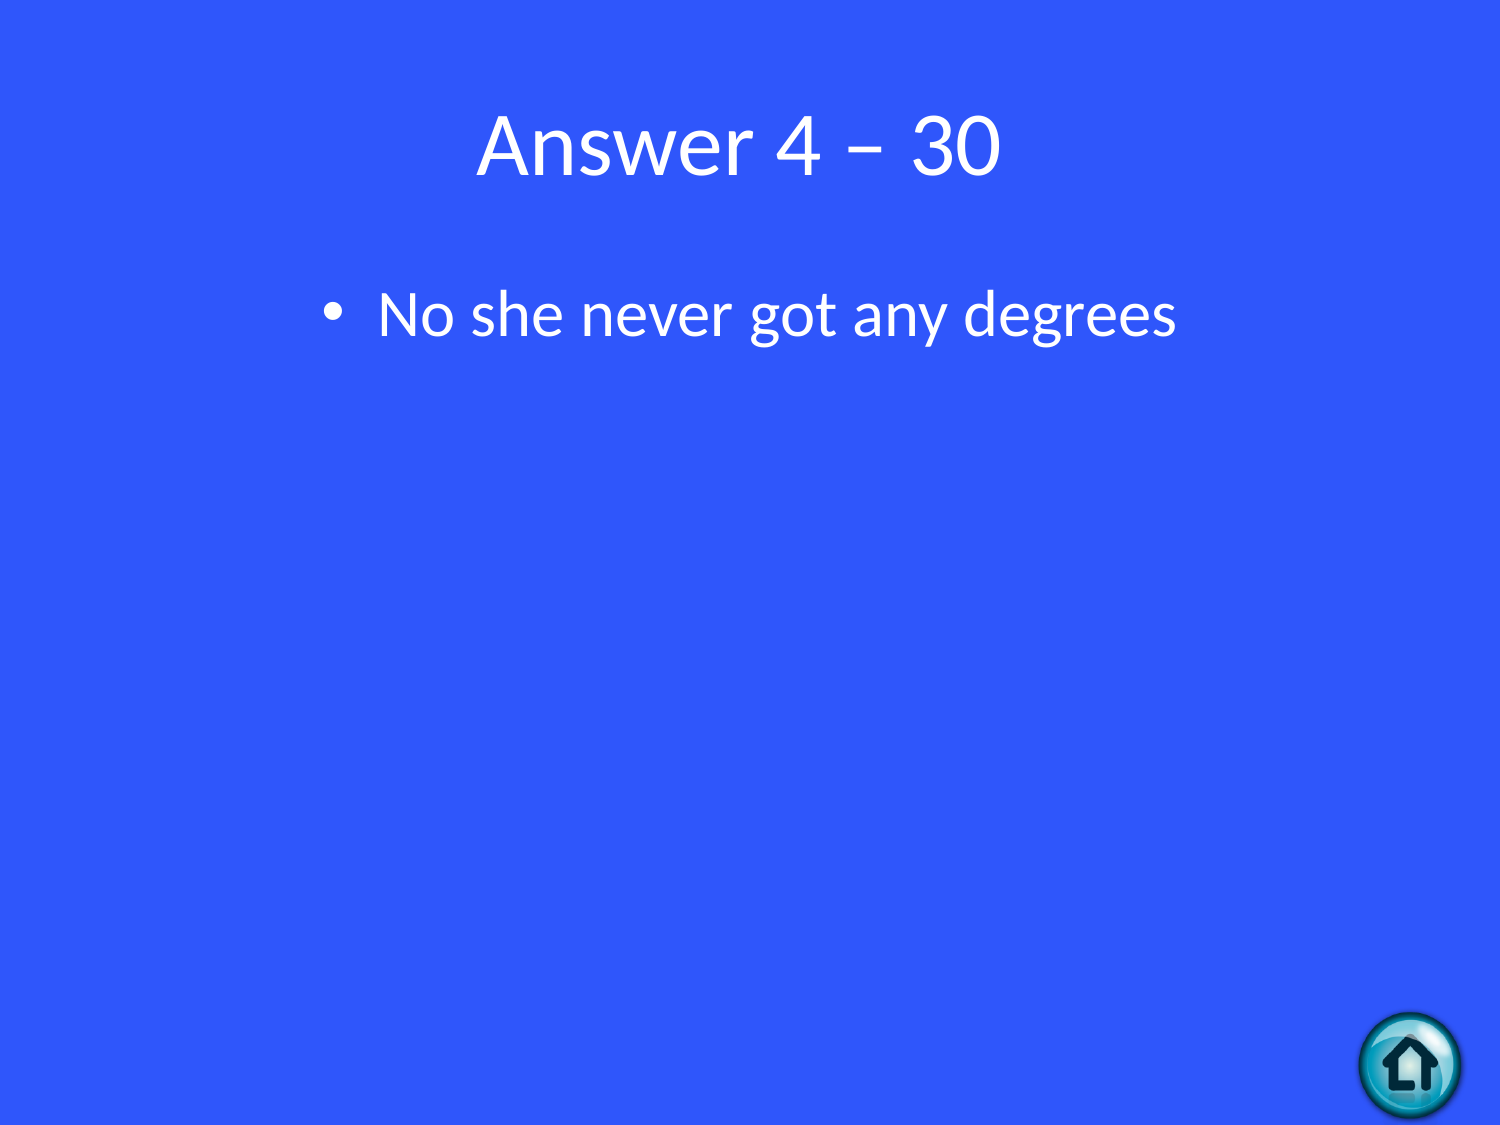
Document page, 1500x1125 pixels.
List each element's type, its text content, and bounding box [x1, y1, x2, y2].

picture [1349, 1006, 1469, 1125]
title Answer 4 – 30 [74, 44, 1426, 233]
list No she never got any degrees [74, 262, 1426, 1006]
